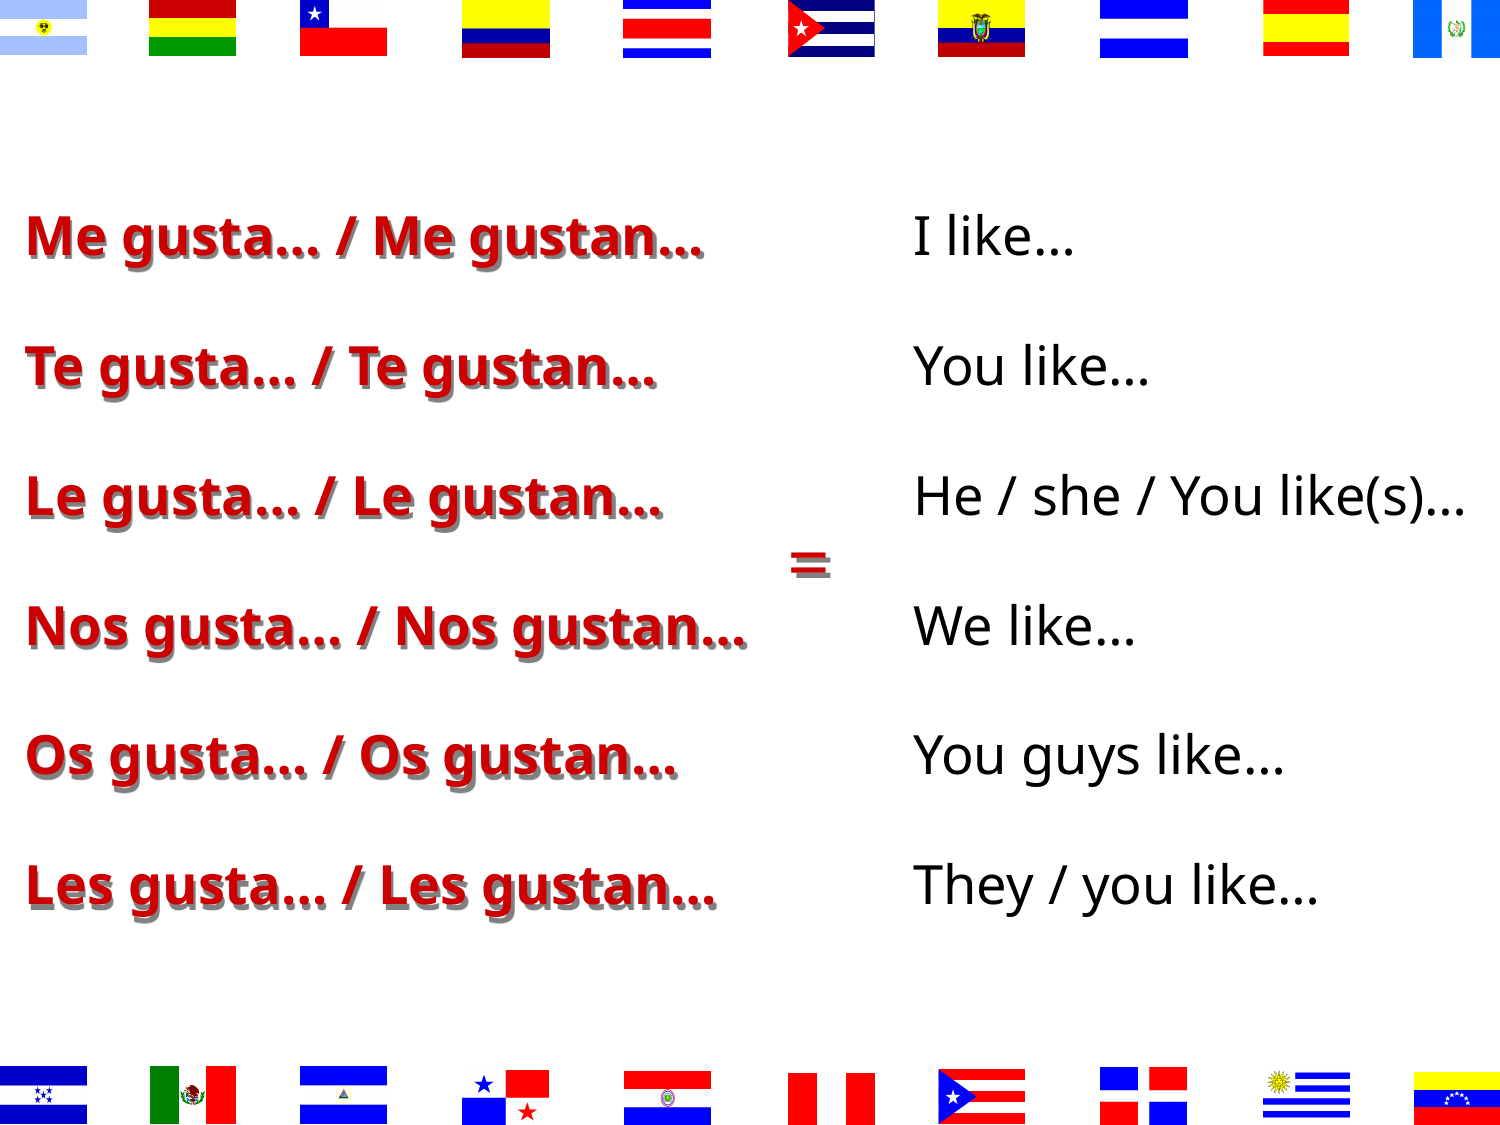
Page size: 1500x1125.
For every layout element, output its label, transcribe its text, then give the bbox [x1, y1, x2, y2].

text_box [0, 1065, 1500, 1125]
text_box = [772, 507, 846, 612]
text_box I like… You like… He / she / You like(s)… We like… You guys like… They / you like… [898, 193, 1483, 923]
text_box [0, 0, 1500, 58]
text_box Me gusta… / Me gustan… Te gusta… / Te gustan… Le gusta… / Le gustan… Nos gusta… / Nos gustan… Os gusta… / Os gustan… Les gusta… / Les gustan… [9, 193, 763, 923]
